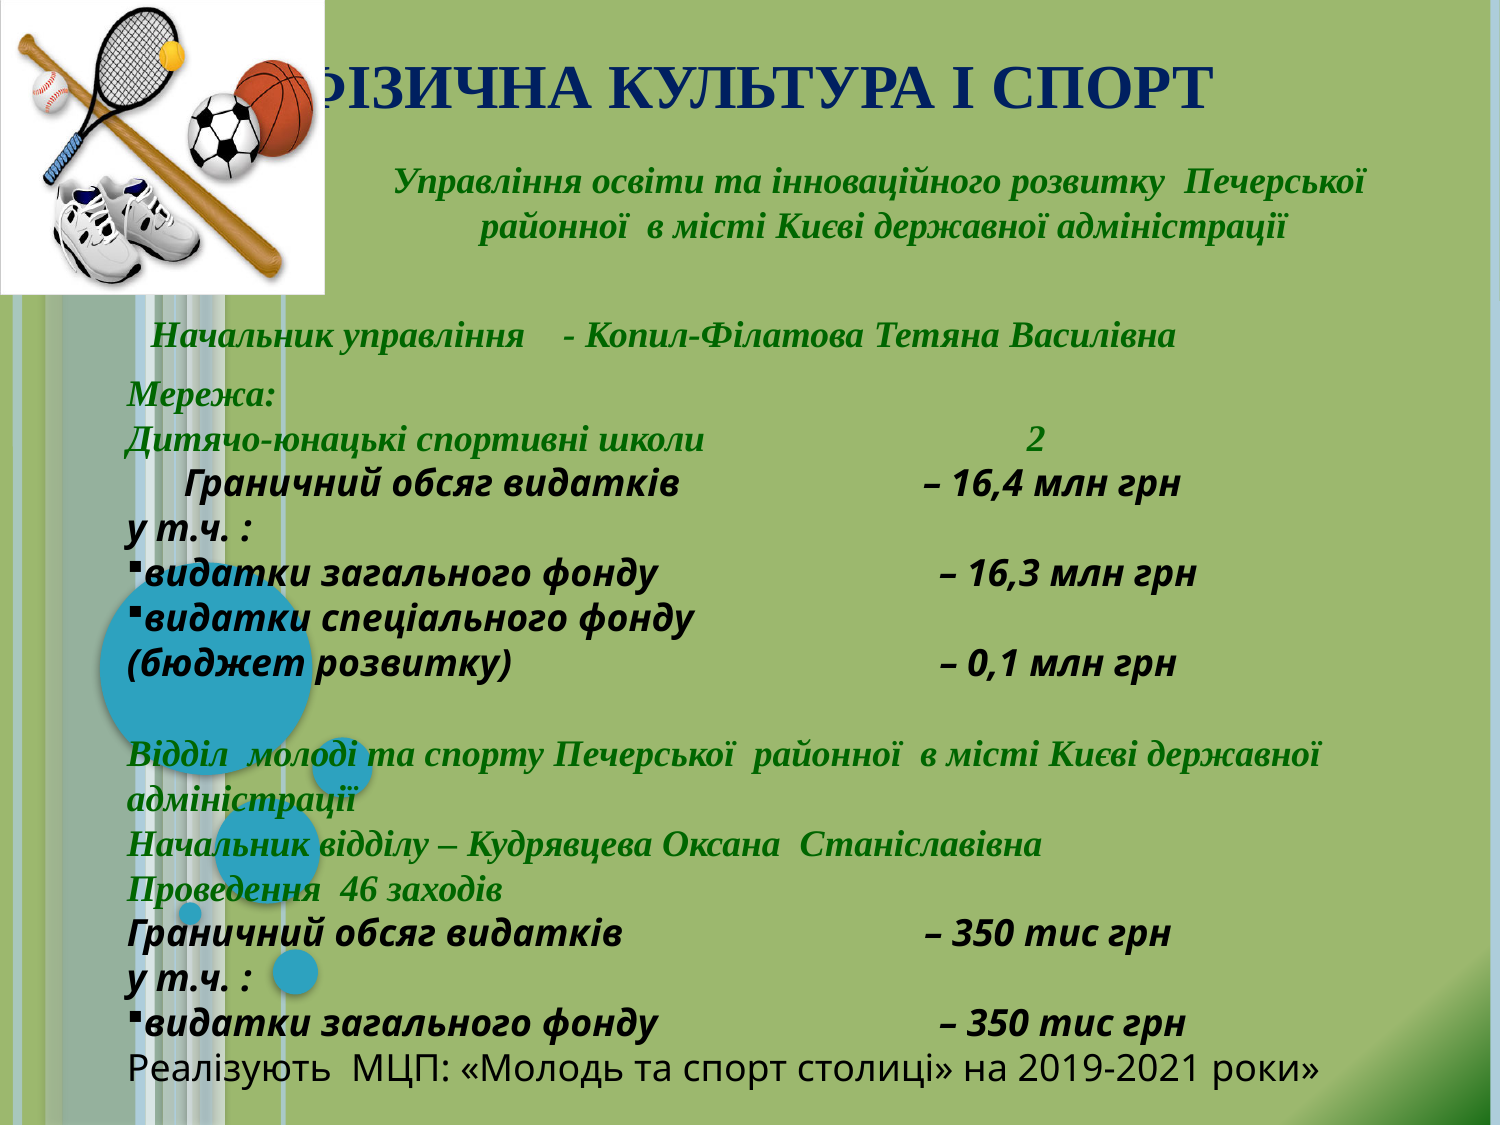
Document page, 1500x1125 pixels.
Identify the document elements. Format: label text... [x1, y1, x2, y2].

subtitle Управління освіти та інноваційного розвитку Печерської районної в місті Києві державної адміністрації [371, 149, 1397, 268]
text_box Мережа: Дитячо-юнацькі спортивні школи 2 Граничний обсяг видатків – 16,4 млн грн у т.ч. : видатки загального фонду – 16,3 млн грн видатки спеціального фонду (бюджет розвитку) – 0,1 млн грн Відділ молоді та спорту Печерської районної в місті Києві державної адміністрації Начальник відділу – Кудрявцева Оксана Станіславівна Проведення 46 заходів Граничний обсяг видатків – 350 тис грн у т.ч. : видатки загального фонду – 350 тис грн Реалізують МЦП: «Молодь та спорт столиці» на 2019-2021 роки» [112, 361, 1388, 1125]
title Фізична культура і спорт [331, 35, 1393, 129]
text_box Начальник управління - Копил-Філатова Тетяна Василівна [135, 302, 1471, 363]
picture [0, 0, 326, 295]
